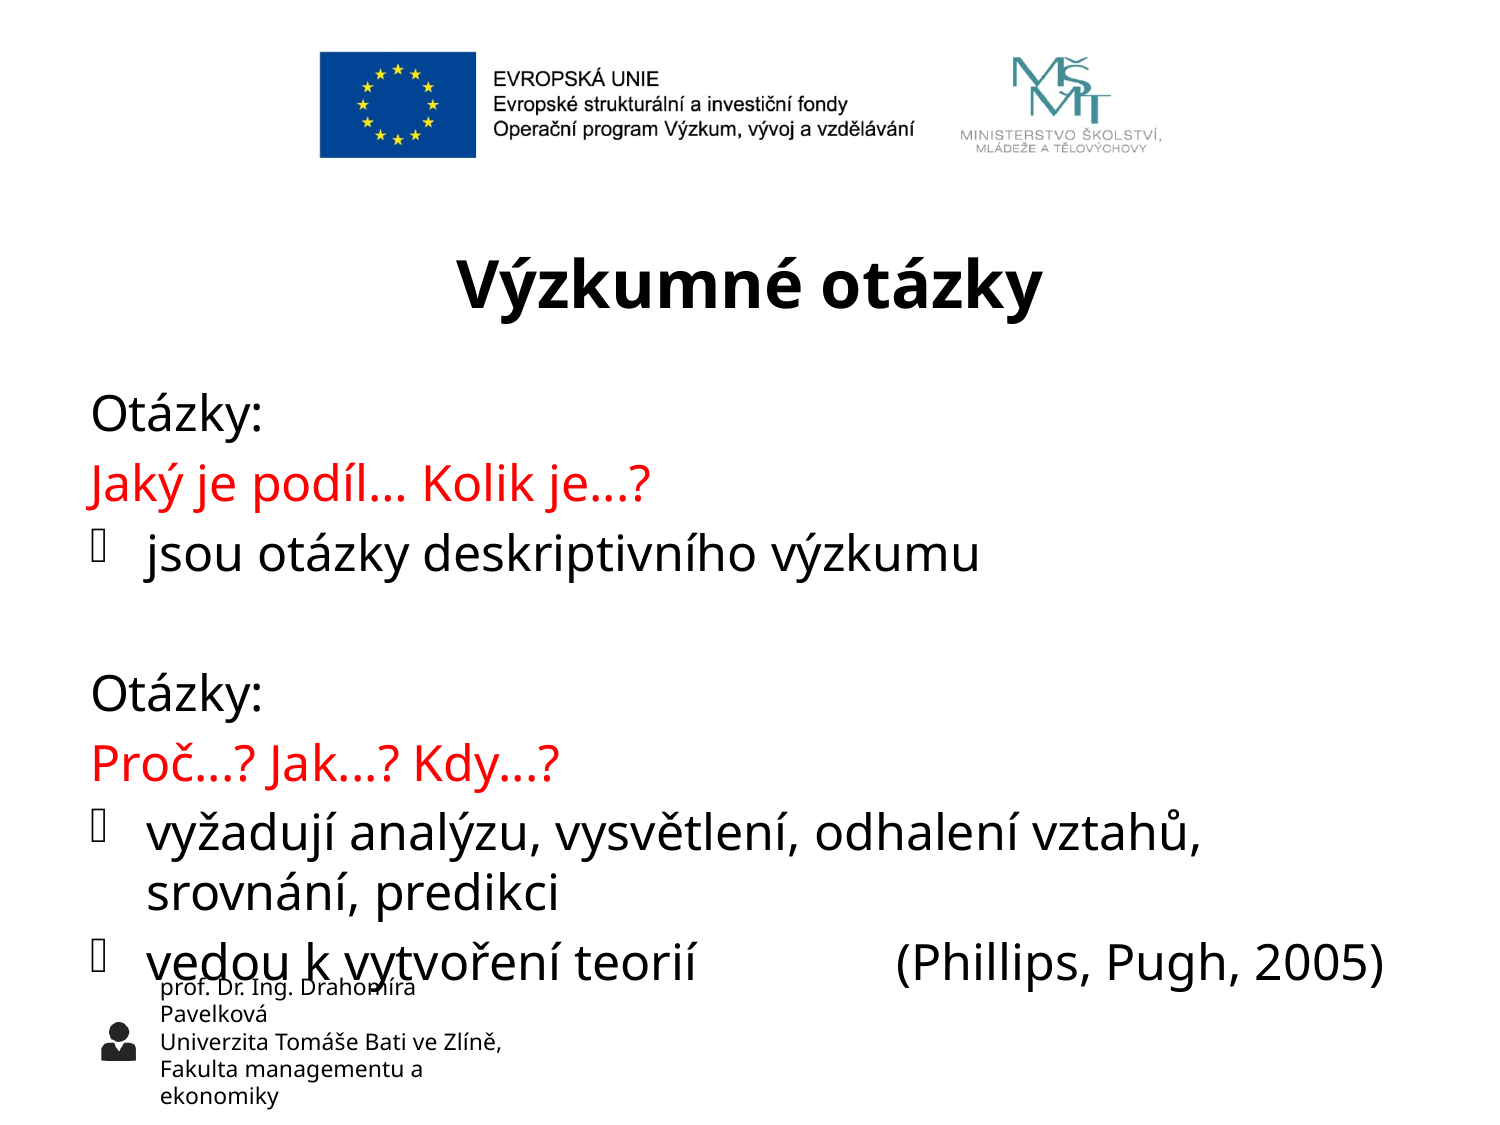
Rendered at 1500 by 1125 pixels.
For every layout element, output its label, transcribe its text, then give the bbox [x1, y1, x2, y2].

picture [267, 0, 1213, 210]
footer prof. Dr. Ing. Drahomíra Pavelková Univerzita Tomáše Bati ve Zlíně, Fakulta managementu a ekonomiky [145, 999, 526, 1083]
list Otázky: Jaký je podíl… Kolik je...? jsou otázky deskriptivního výzkumu Otázky: Proč...? Jak...? Kdy...? vyžadují analýzu, vysvětlení, odhalení vztahů, srovnání, predikci vedou k vytvoření teorií (Phillips, Pugh, 2005) [75, 373, 1425, 1005]
title Výzkumné otázky [75, 208, 1425, 357]
picture [101, 1021, 136, 1062]
